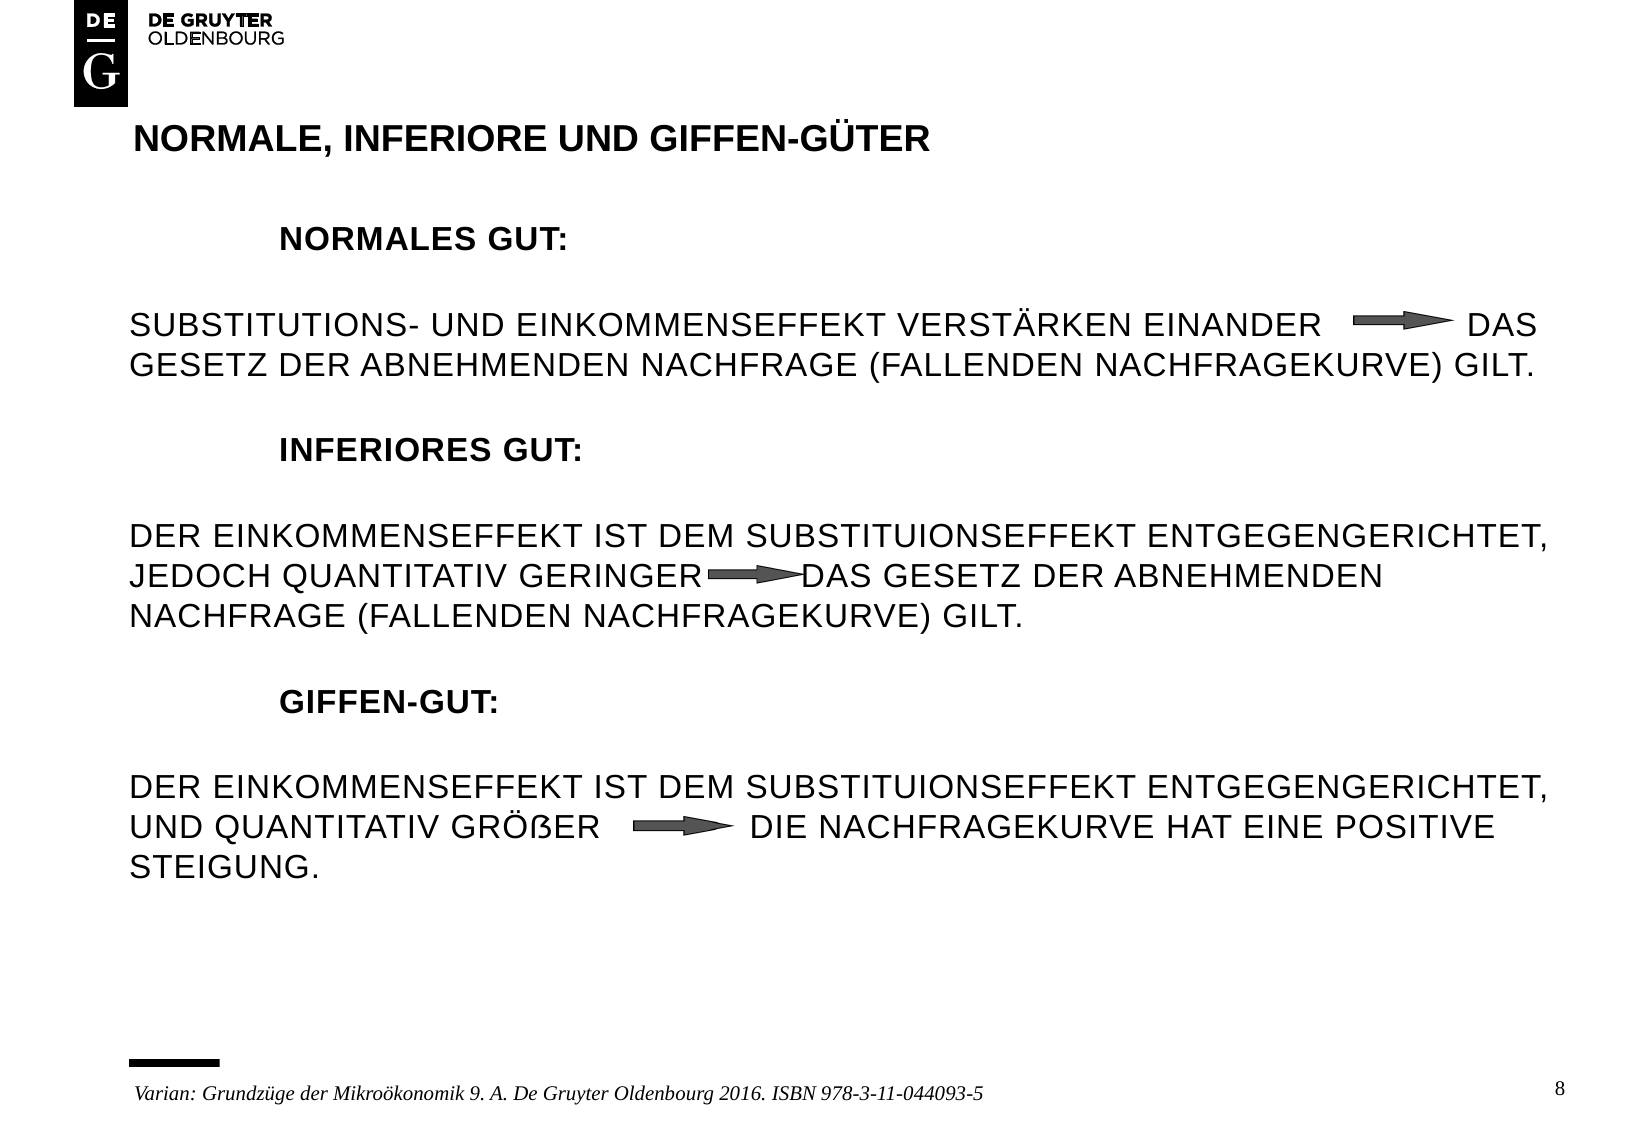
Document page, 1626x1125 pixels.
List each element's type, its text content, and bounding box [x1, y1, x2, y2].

slide_number 8 [1554, 1074, 1614, 1104]
list NORMALES GUT: SUBSTITUTIONS- UND EINKOMMENSEFFEKT VERSTÄRKEN EINANDER DAS GESETZ DER ABNEHMENDEN NACHFRAGE (FALLENDEN NACHFRAGEKURVE) GILT. INFERIORES GUT: DER EINKOMMENSEFFEKT IST DEM SUBSTITUIONSEFFEKT ENTGEGENGERICHTET, JEDOCH QUANTITATIV GERINGER DAS GESETZ DER ABNEHMENDEN NACHFRAGE (FALLENDEN NACHFRAGEKURVE) GILT. GIFFEN-GUT: DER EINKOMMENSEFFEKT IST DEM SUBSTITUIONSEFFEKT ENTGEGENGERICHTET, UND QUANTITATIV GRÖßER DIE NACHFRAGEKURVE HAT EINE POSITIVE STEIGUNG. [129, 217, 1556, 951]
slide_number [134, 1079, 1545, 1110]
picture [633, 815, 735, 836]
picture [707, 564, 807, 585]
picture [1353, 310, 1456, 331]
title NORMALE, INFERIORE UND GIFFEN-GÜTER [133, 113, 1560, 176]
